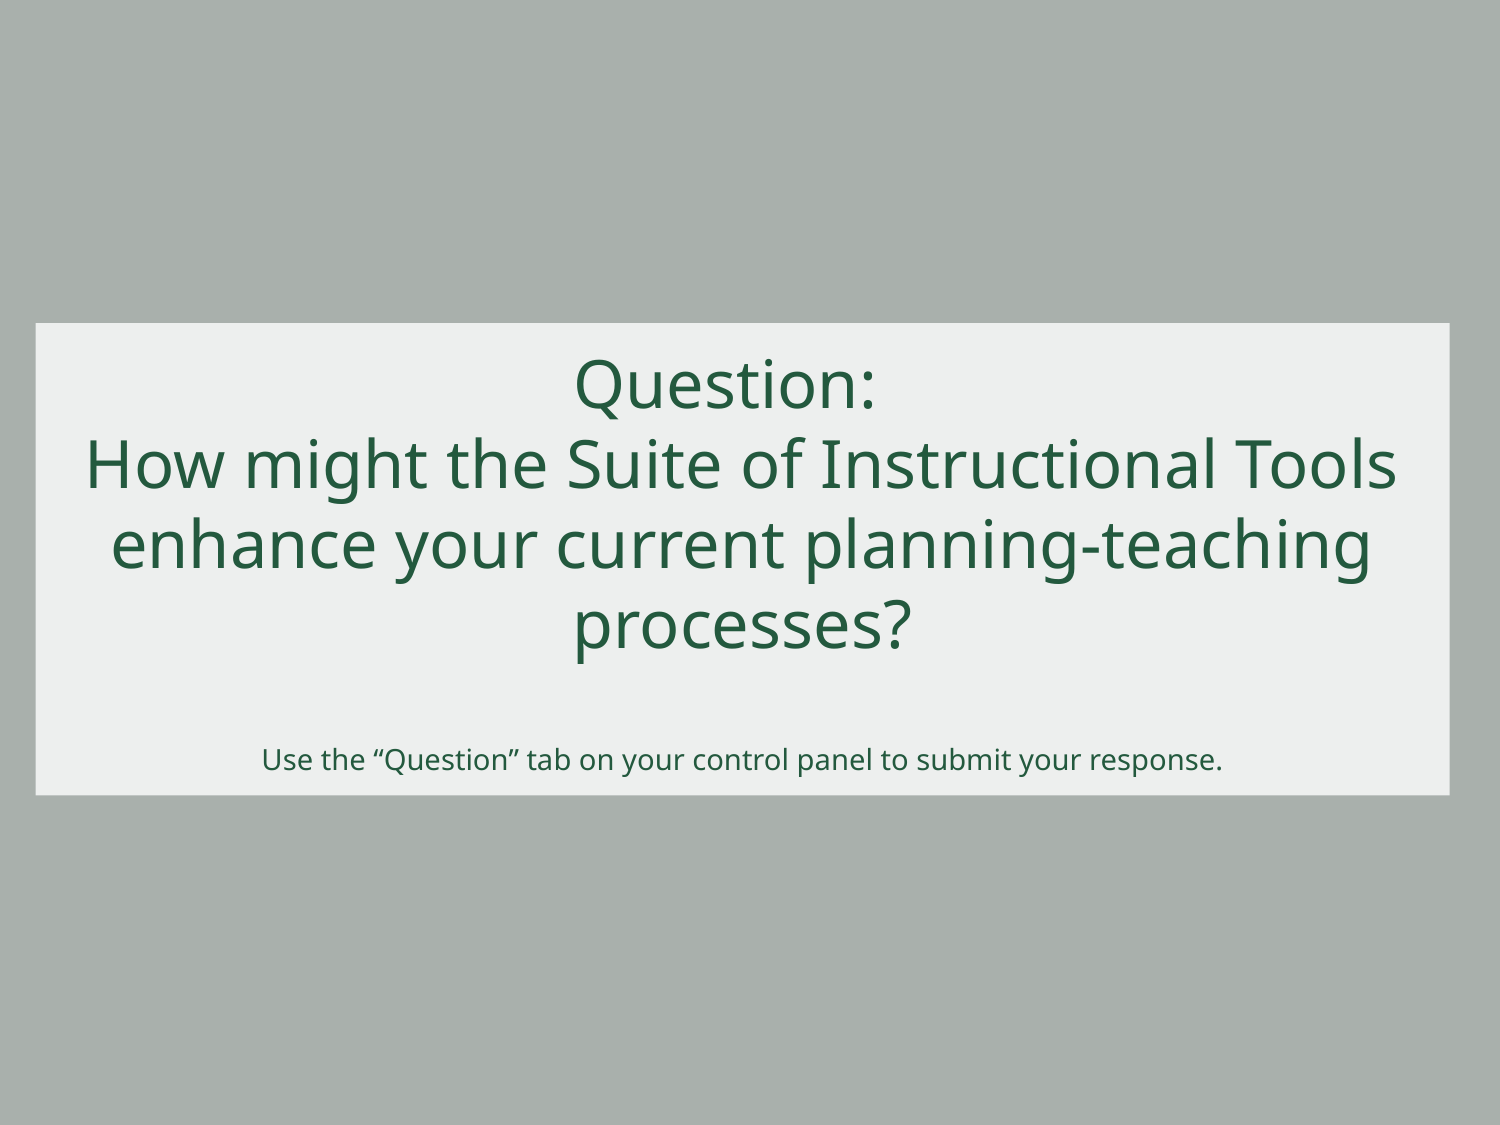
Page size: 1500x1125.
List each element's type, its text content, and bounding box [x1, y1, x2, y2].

title Question: How might the Suite of Instructional Tools enhance your current planning-teaching processes? Use the “Question” tab on your control panel to submit your response. [35, 323, 1450, 796]
